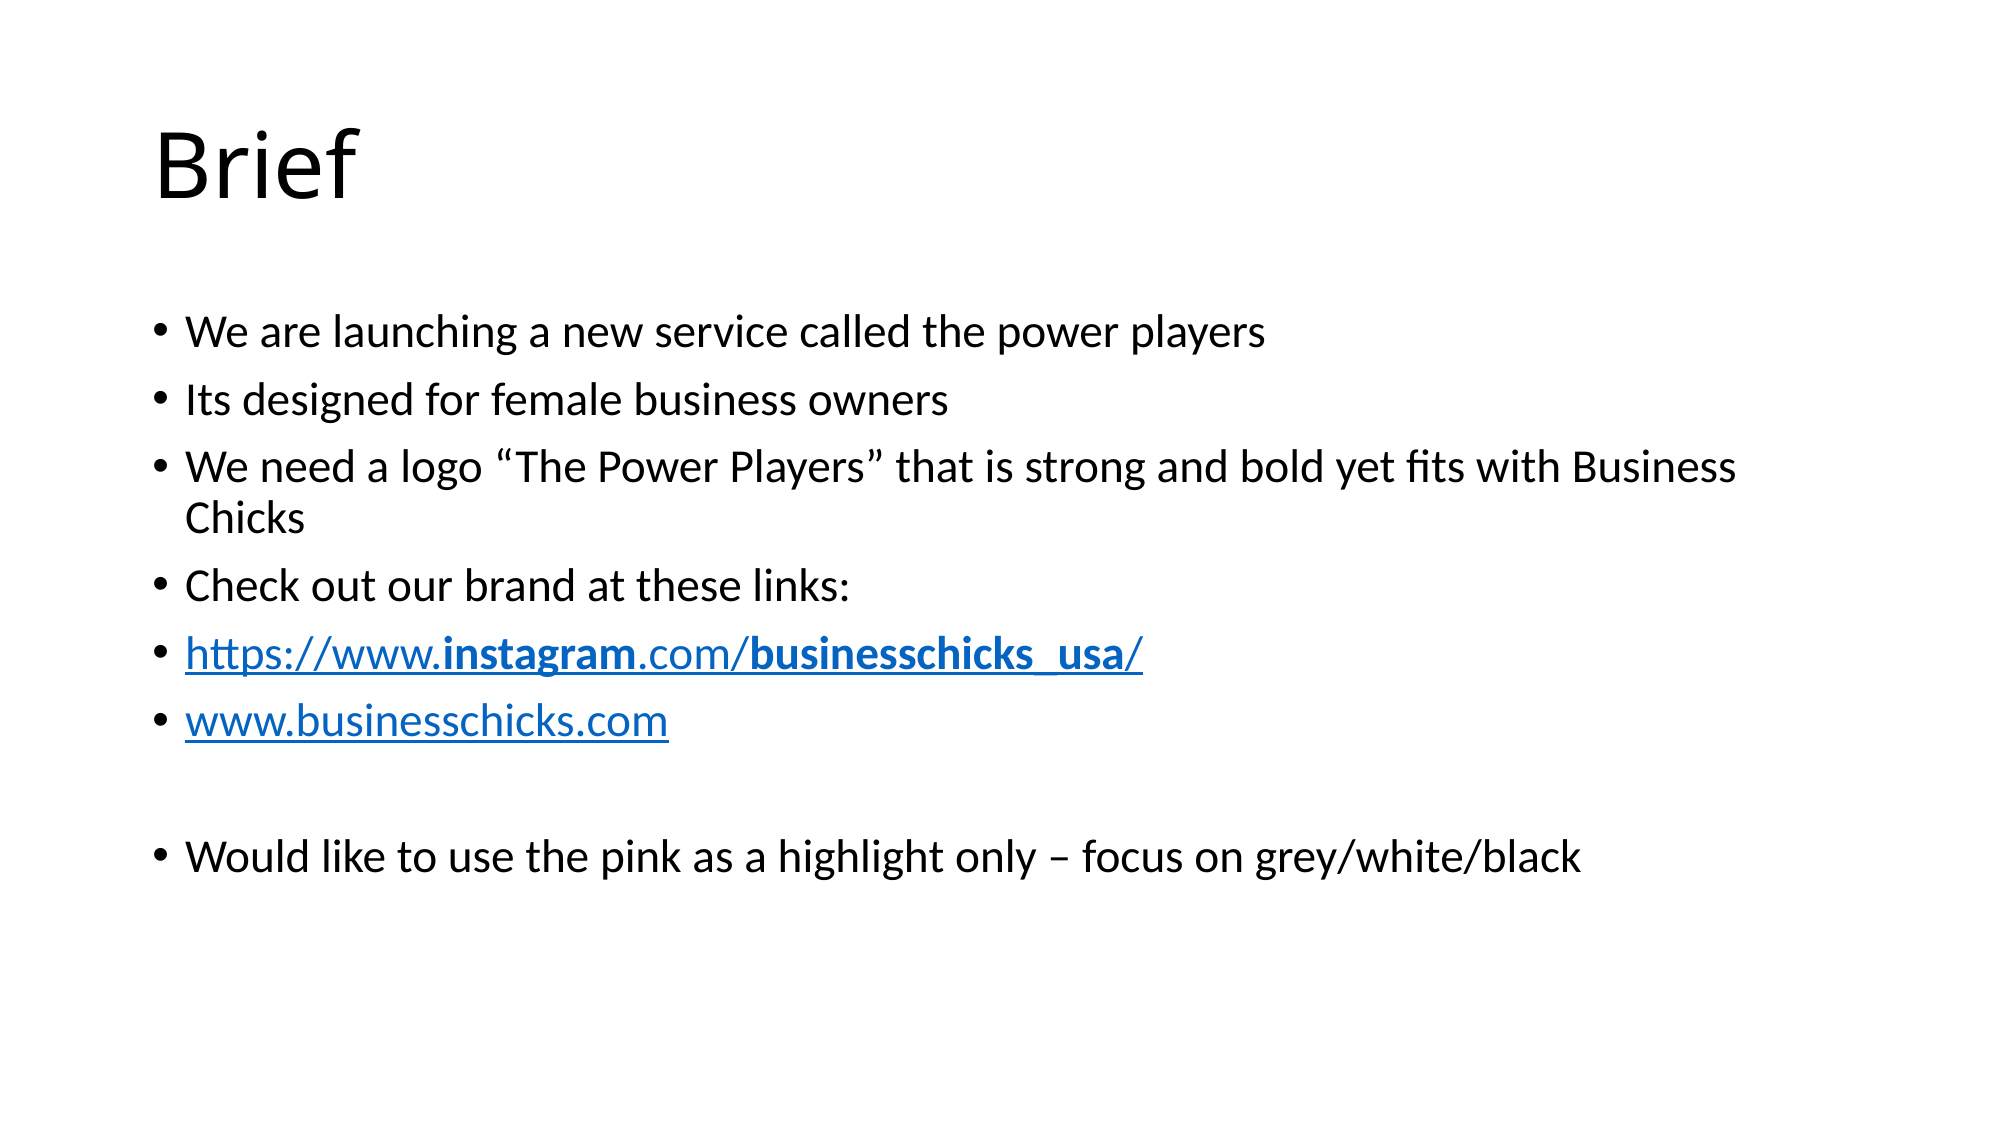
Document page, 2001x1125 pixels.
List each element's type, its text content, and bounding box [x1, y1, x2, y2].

title Brief [137, 59, 1863, 278]
list We are launching a new service called the power players Its designed for female business owners We need a logo “The Power Players” that is strong and bold yet fits with Business Chicks Check out our brand at these links: https://www.instagram.com/businesschicks_usa/ www.businesschicks.com Would like to use the pink as a highlight only – focus on grey/white/black [137, 299, 1863, 1014]
